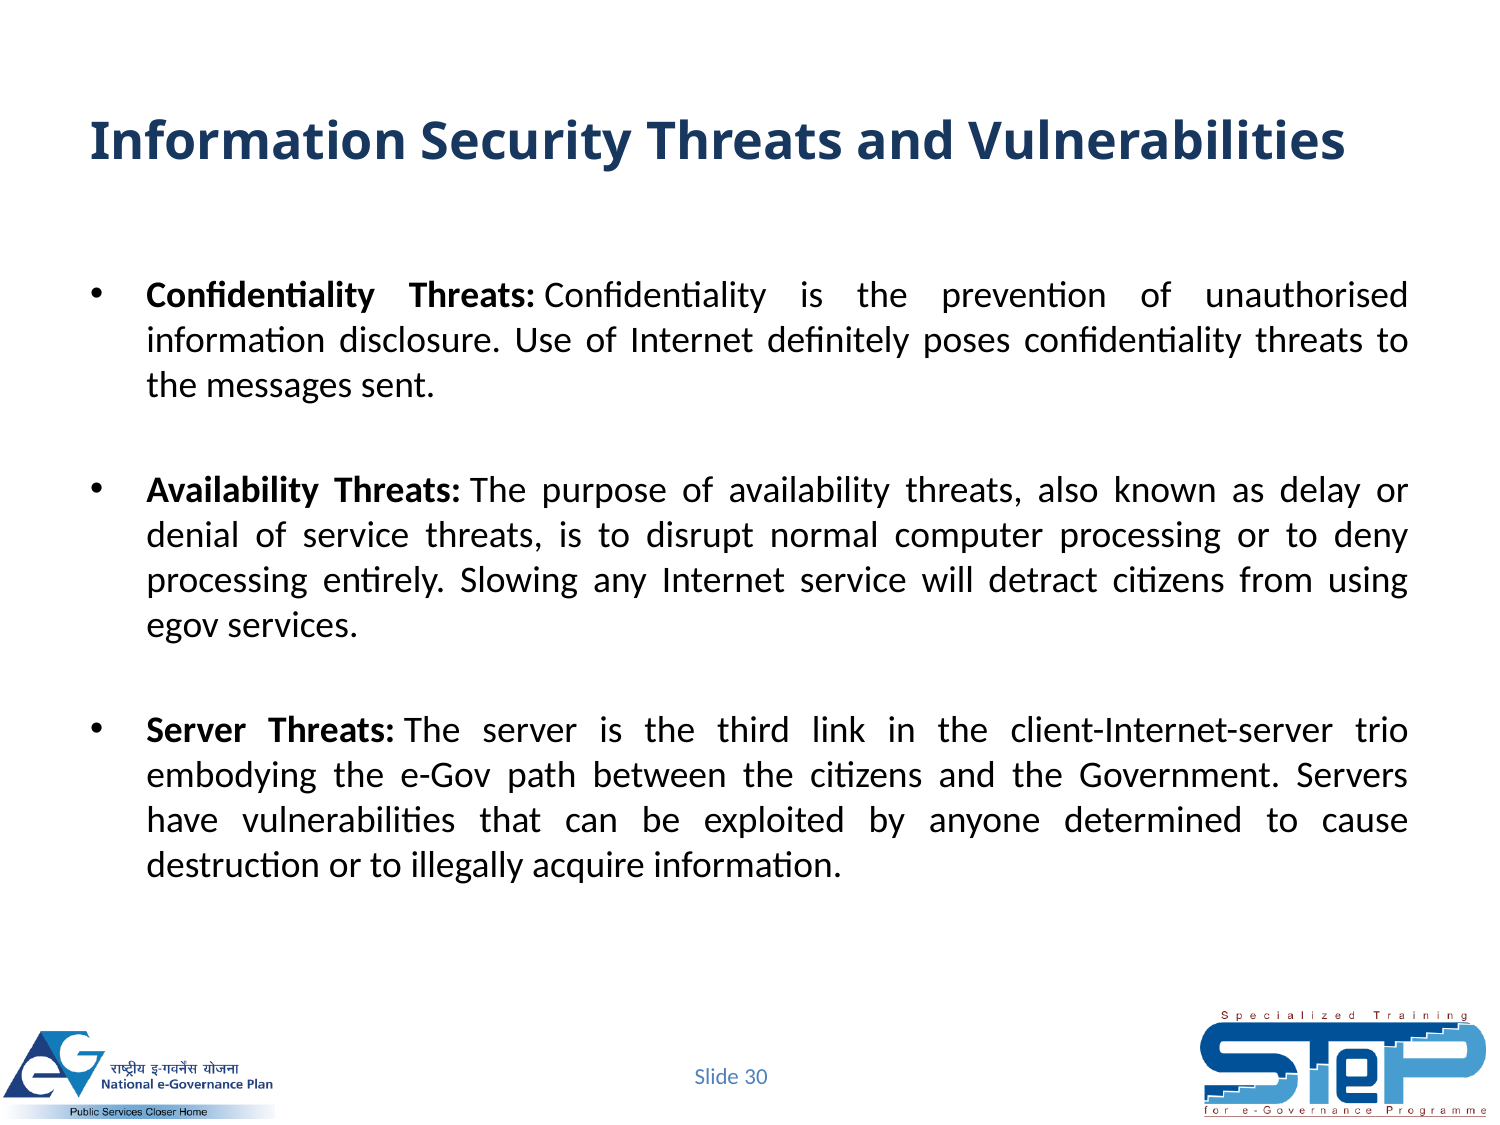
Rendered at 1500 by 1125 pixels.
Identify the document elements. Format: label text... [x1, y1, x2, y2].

title Information Security Threats and Vulnerabilities [75, 45, 1425, 233]
picture [2, 1031, 275, 1119]
picture [1200, 1011, 1486, 1117]
list Confidentiality Threats: Confidentiality is the prevention of unauthorised information disclosure. Use of Internet definitely poses confidentiality threats to the messages sent. Availability Threats: The purpose of availability threats, also known as delay or denial of service threats, is to disrupt normal computer processing or to deny processing entirely. Slowing any Internet service will detract citizens from using egov services. Server Threats: The server is the third link in the client-Internet-server trio embodying the e-Gov path between the citizens and the Government. Servers have vulnerabilities that can be exploited by anyone determined to cause destruction or to illegally acquire information. [75, 262, 1425, 1005]
